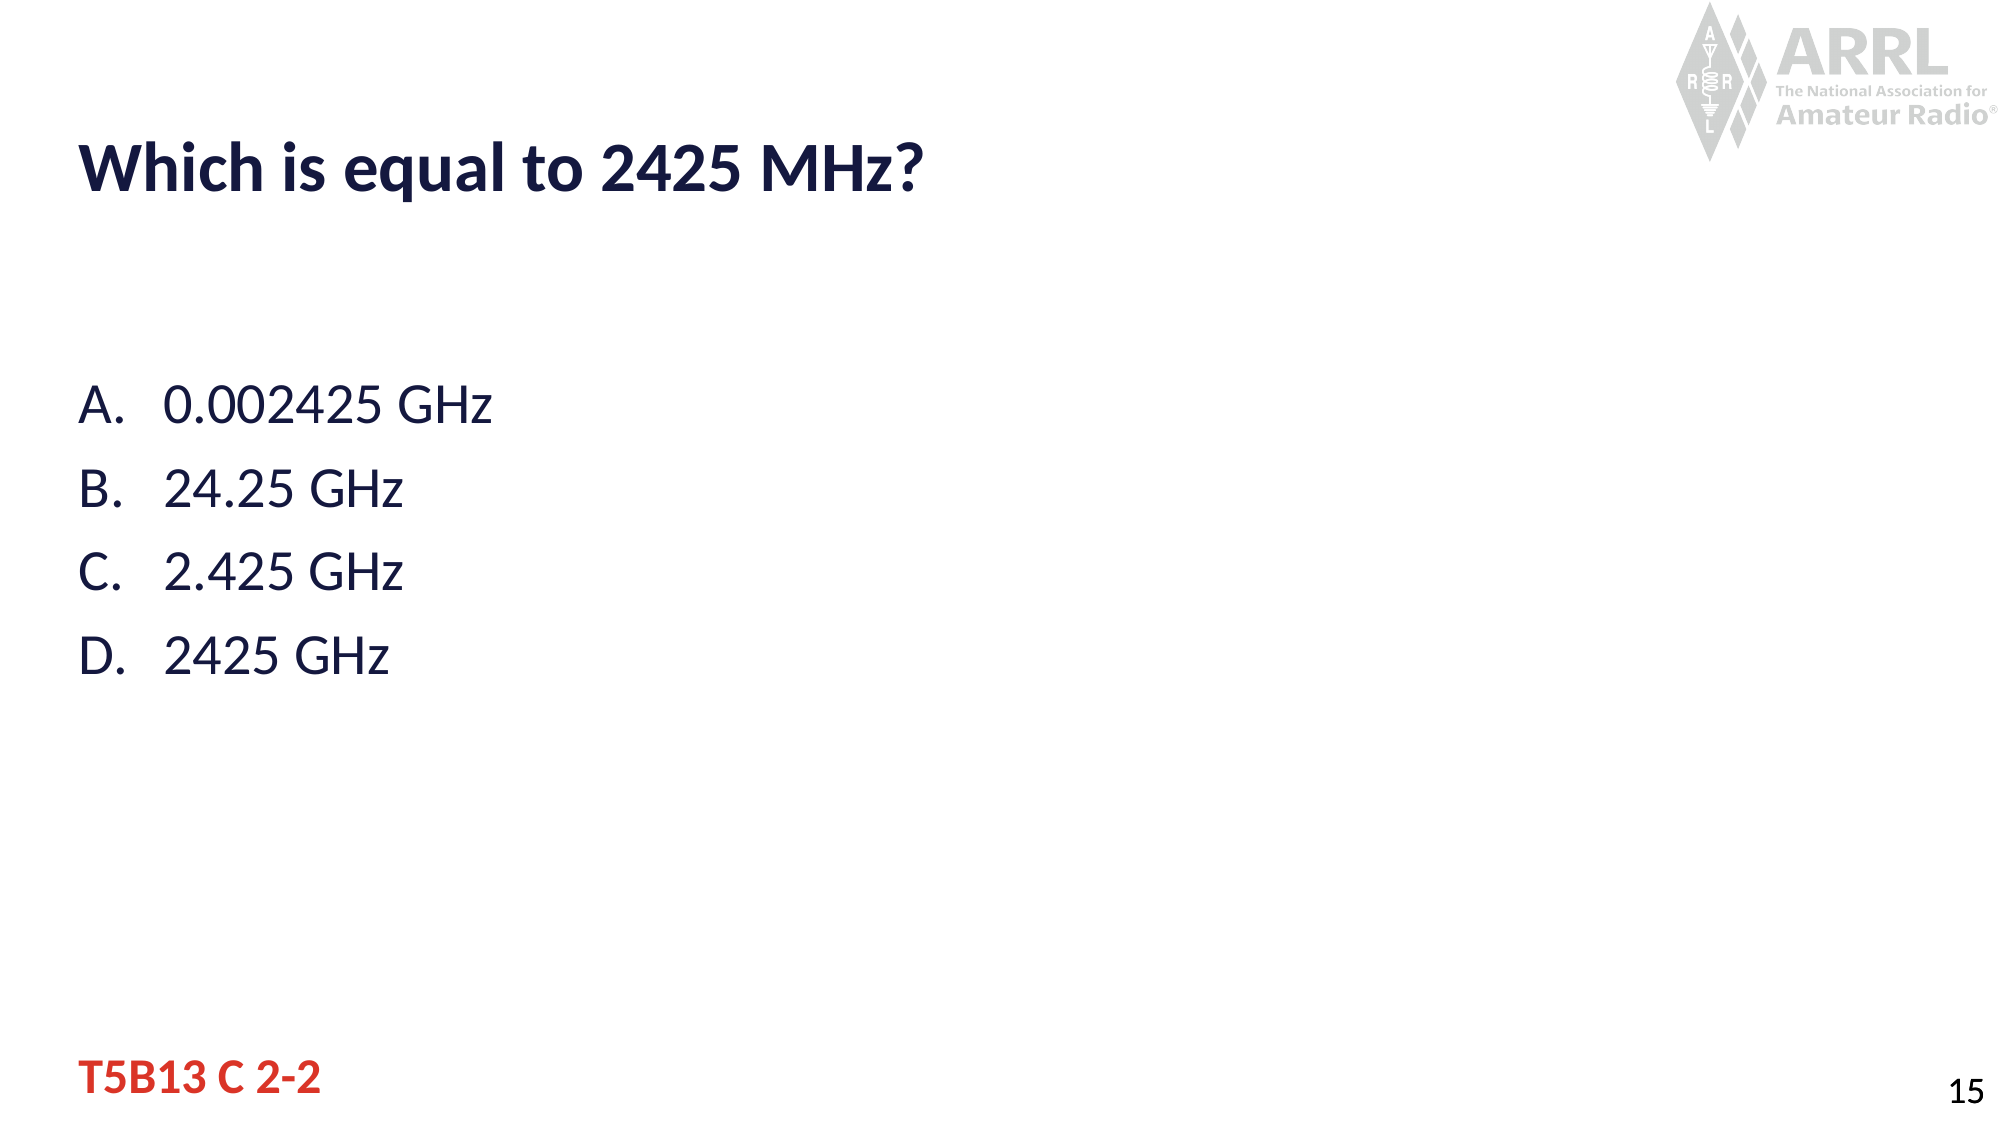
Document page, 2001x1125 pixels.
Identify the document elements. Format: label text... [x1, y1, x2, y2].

list 0.002425 GHz 24.25 GHz 2.425 GHz 2425 GHz [63, 365, 1863, 989]
text_box T5B13 C 2-2 [63, 1036, 921, 1112]
picture [1674, 0, 2000, 164]
title Which is equal to 2425 MHz? [63, 59, 1863, 278]
